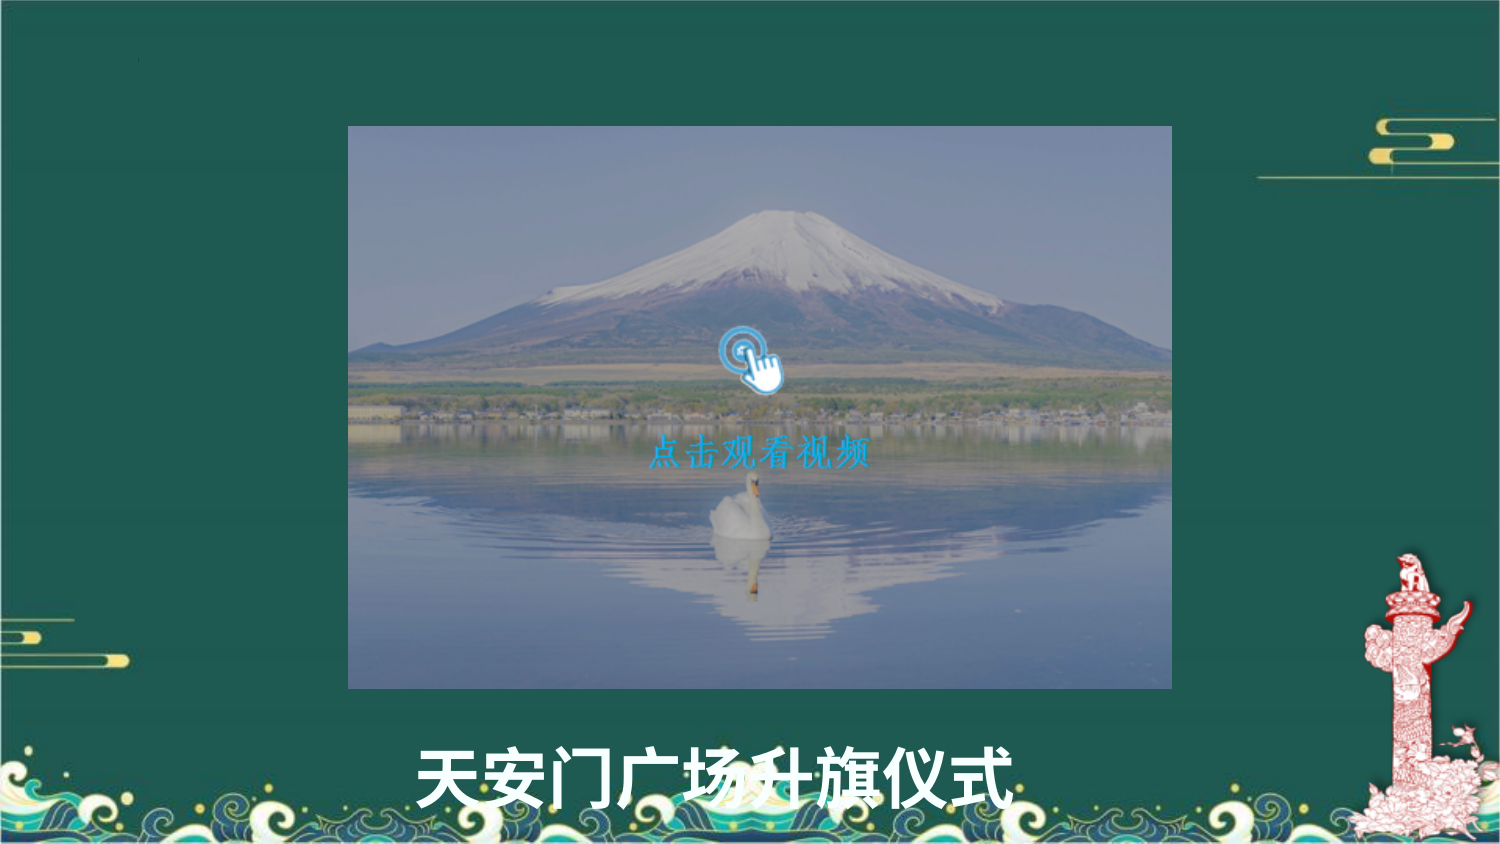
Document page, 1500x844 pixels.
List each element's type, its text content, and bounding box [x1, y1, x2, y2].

text_box 天安门广场升旗仪式 [407, 705, 1117, 825]
picture [0, 0, 1500, 844]
